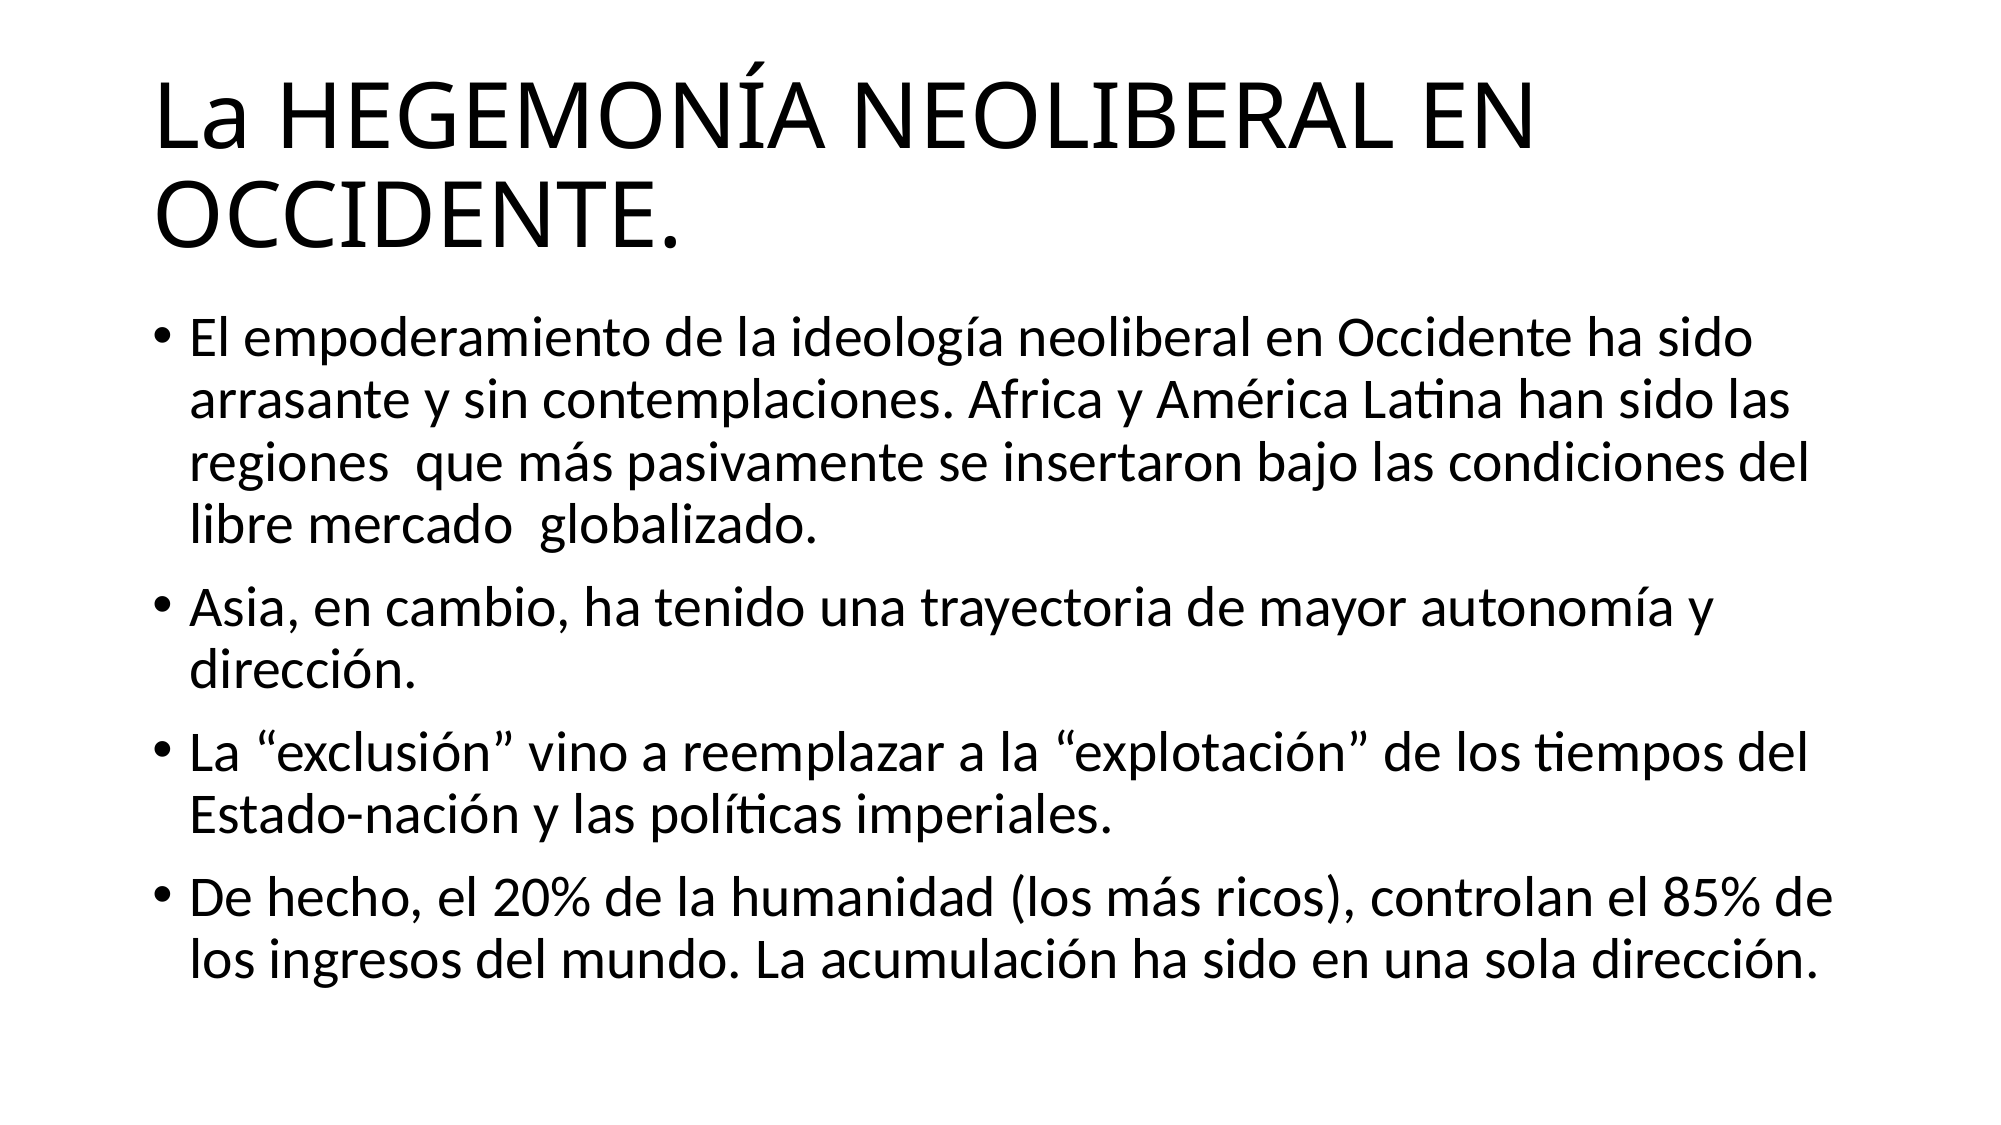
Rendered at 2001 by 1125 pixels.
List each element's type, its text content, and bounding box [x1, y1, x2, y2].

title La HEGEMONÍA NEOLIBERAL EN OCCIDENTE. [137, 59, 1863, 278]
list El empoderamiento de la ideología neoliberal en Occidente ha sido arrasante y sin contemplaciones. Africa y América Latina han sido las regiones que más pasivamente se insertaron bajo las condiciones del libre mercado globalizado. Asia, en cambio, ha tenido una trayectoria de mayor autonomía y dirección. La “exclusión” vino a reemplazar a la “explotación” de los tiempos del Estado-nación y las políticas imperiales. De hecho, el 20% de la humanidad (los más ricos), controlan el 85% de los ingresos del mundo. La acumulación ha sido en una sola dirección. [137, 299, 1863, 1014]
